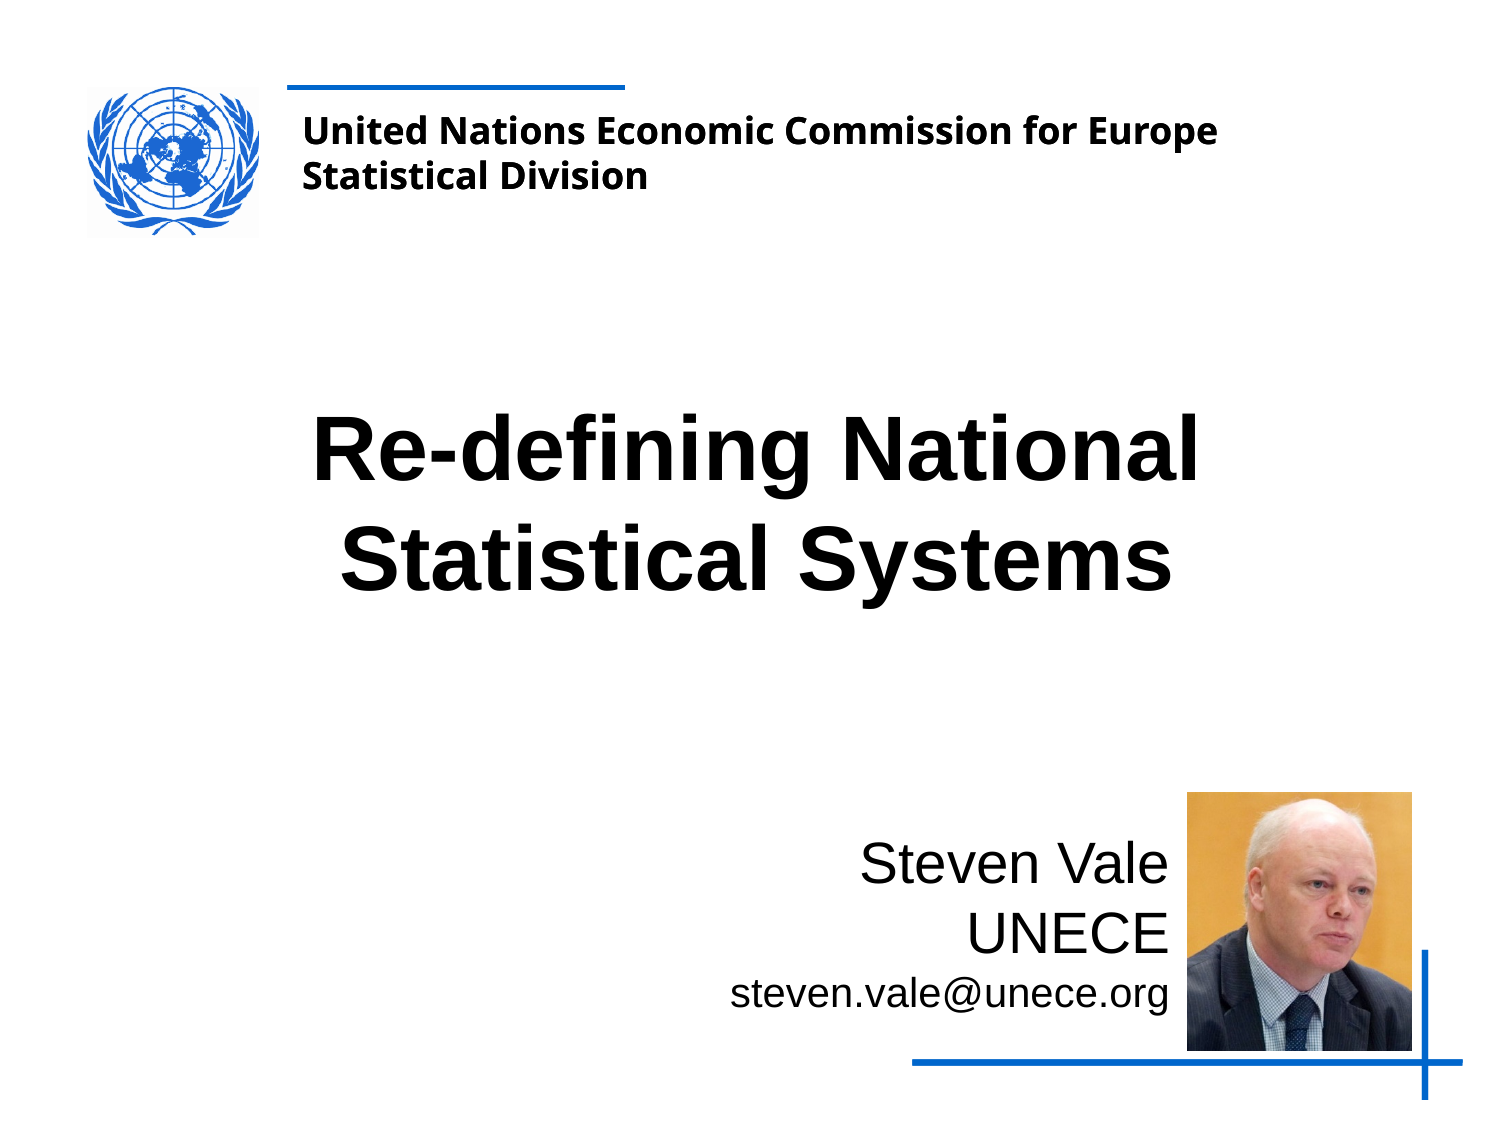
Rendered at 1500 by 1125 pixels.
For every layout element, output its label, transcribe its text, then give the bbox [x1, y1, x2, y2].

text_box Steven Vale UNECE steven.vale@unece.org [692, 817, 1182, 1023]
picture [87, 87, 259, 238]
title Re-defining National Statistical Systems [88, 278, 1426, 799]
picture [1187, 791, 1412, 1051]
